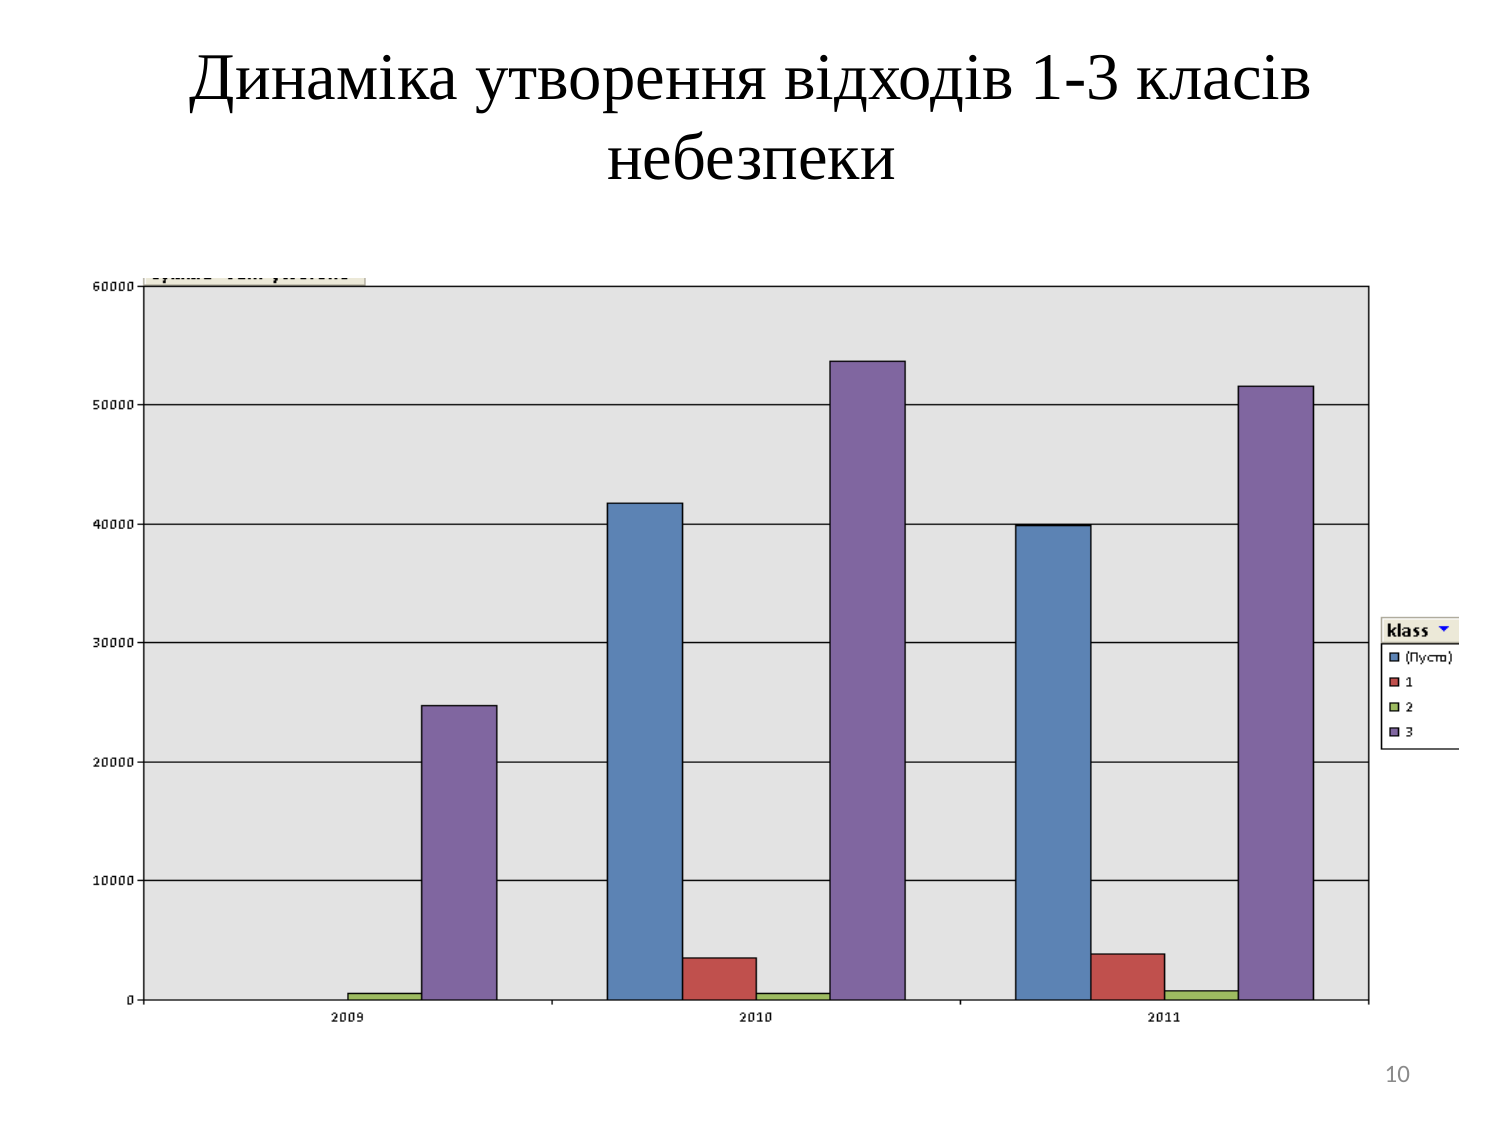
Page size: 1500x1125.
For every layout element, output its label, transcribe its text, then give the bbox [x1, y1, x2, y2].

title Динаміка утворення відходів 1-3 класів небезпеки [76, 19, 1427, 207]
slide_number 10 [1074, 1043, 1425, 1103]
picture [88, 278, 1459, 1036]
